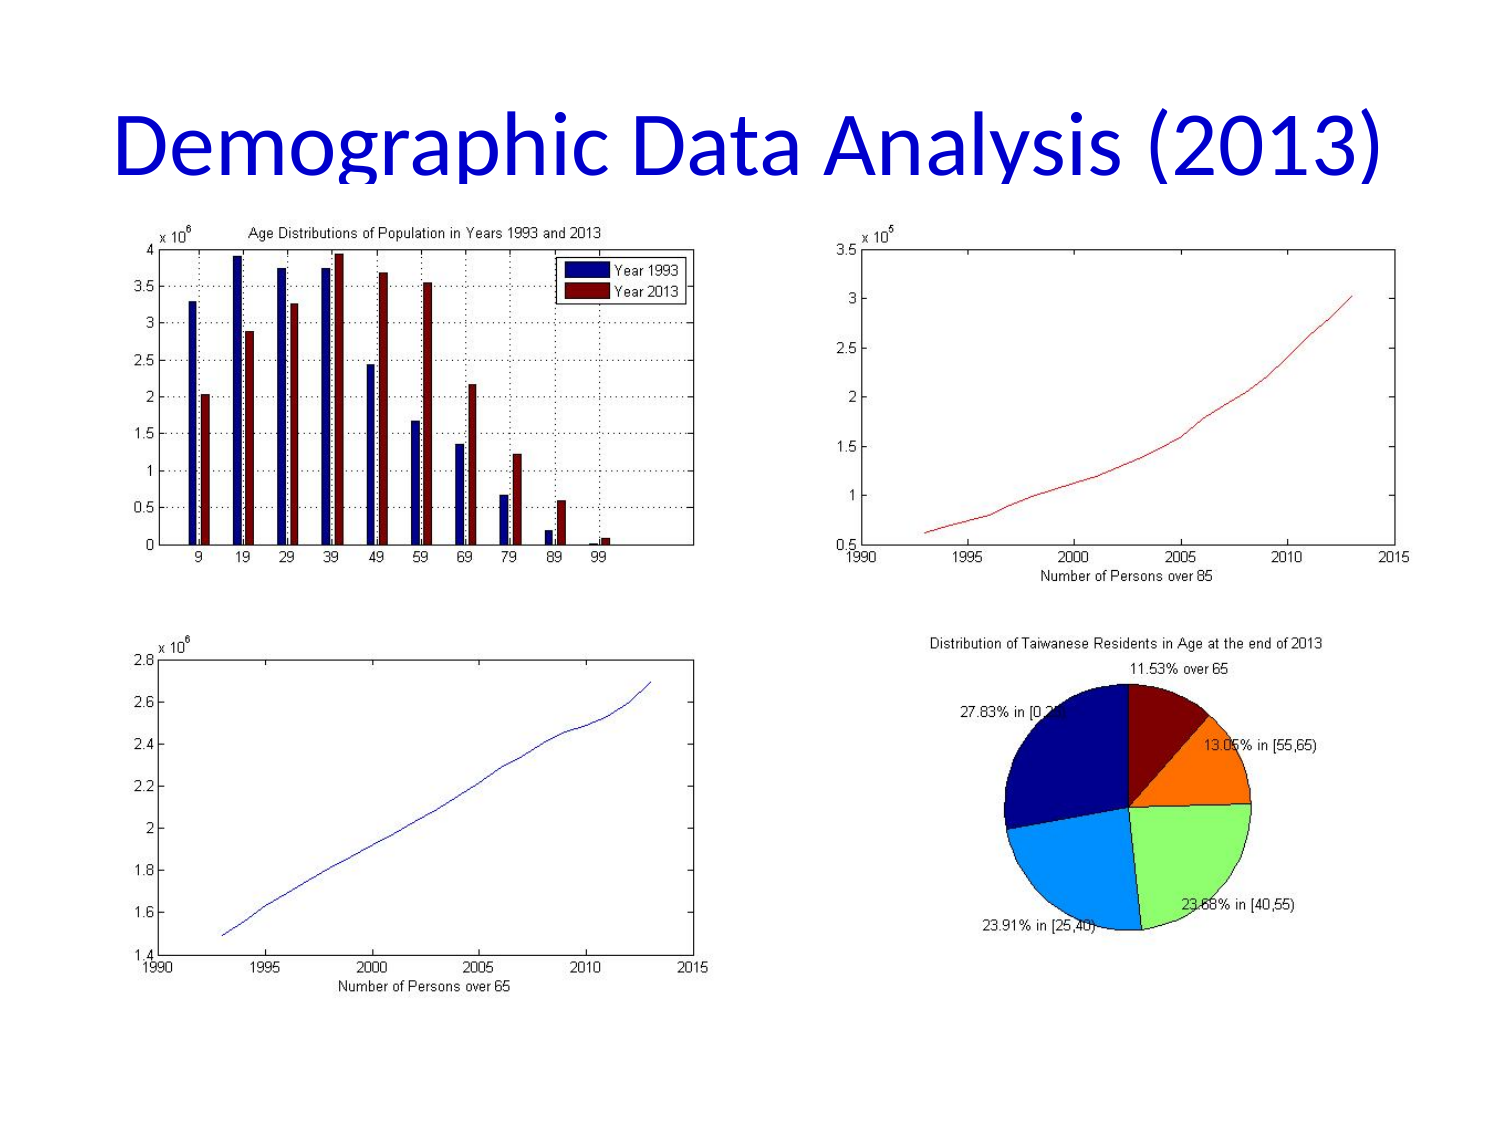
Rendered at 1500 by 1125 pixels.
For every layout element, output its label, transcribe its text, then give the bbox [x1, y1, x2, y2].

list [0, 183, 1500, 1051]
title Demographic Data Analysis (2013) [75, 45, 1425, 182]
